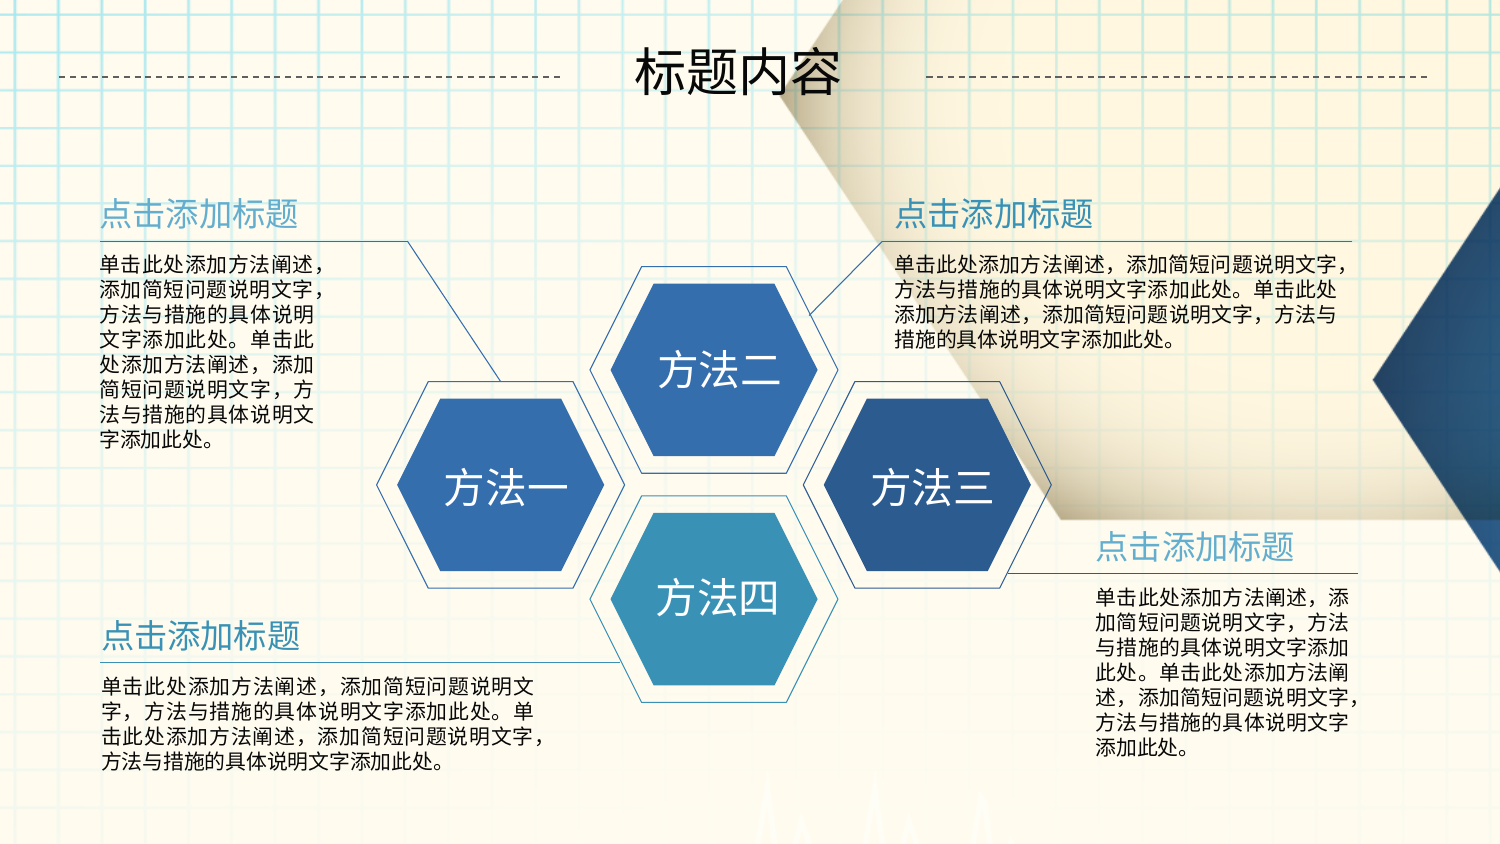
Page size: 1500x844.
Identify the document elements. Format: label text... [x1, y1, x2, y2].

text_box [589, 495, 839, 703]
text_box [803, 381, 1052, 589]
text_box 标题内容 [608, 32, 868, 110]
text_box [100, 240, 501, 382]
text_box 点击添加标题 [879, 185, 1160, 239]
text_box 单击此处添加方法阐述，添加简短问题说明文字，方法与措施的具体说明文字添加此处。单击此处添加方法阐述，添加简短问题说明文字，方法与措施的具体说明文字添加此处。 [86, 666, 550, 781]
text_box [376, 381, 625, 589]
text_box 点击添加标题 [84, 185, 365, 241]
text_box 单击此处添加方法阐述，添加简短问题说明文字，方法与措施的具体说明文字添加此处。单击此处添加方法阐述，添加简短问题说明文字，方法与措施的具体说明文字添加此处。 [879, 323, 1353, 359]
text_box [589, 266, 839, 474]
picture [0, 0, 1500, 844]
text_box 单击此处添加方法阐述，添加简短问题说明文字，方法与措施的具体说明文字添加此处。单击此处添加方法阐述，添加简短问题说明文字，方法与措施的具体说明文字添加此处。 [1080, 577, 1365, 767]
text_box 点击添加标题 [1080, 518, 1361, 574]
text_box 单击此处添加方法阐述，添加简短问题说明文字，方法与措施的具体说明文字添加此处。单击此处添加方法阐述，添加简短问题说明文字，方法与措施的具体说明文字添加此处。 [84, 244, 330, 459]
text_box 点击添加标题 [86, 607, 367, 663]
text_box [808, 240, 1353, 316]
